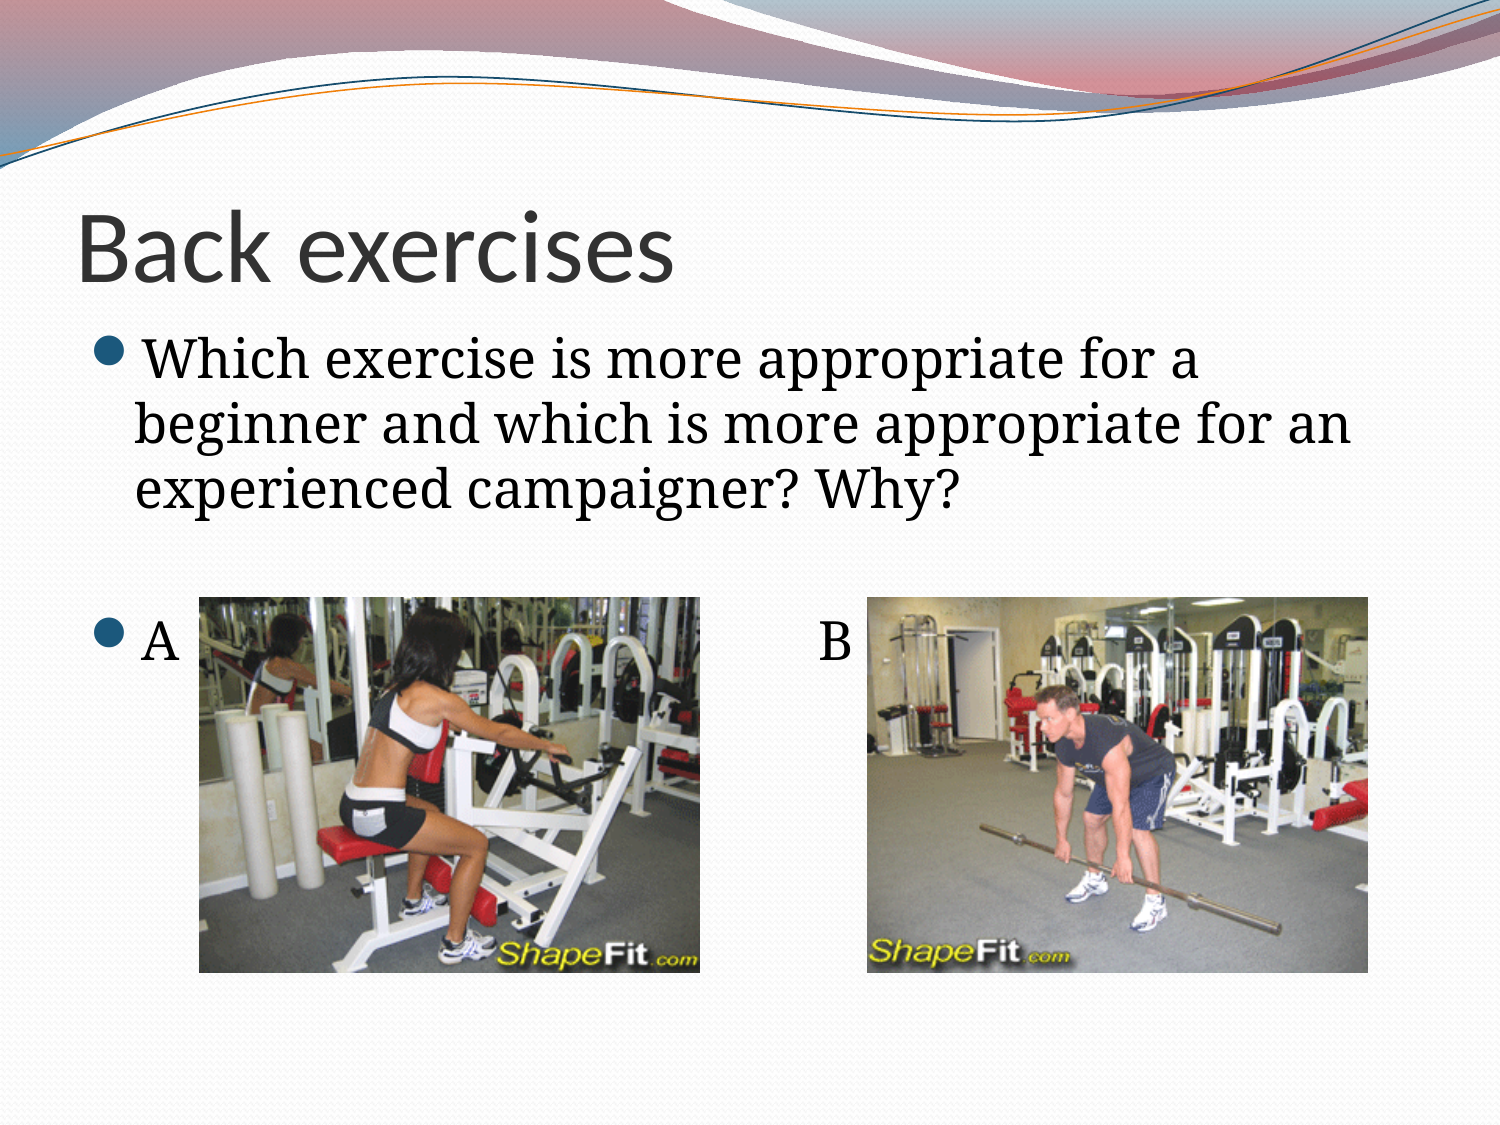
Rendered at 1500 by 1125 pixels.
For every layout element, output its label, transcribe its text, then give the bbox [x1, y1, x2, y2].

title Back exercises [75, 115, 1425, 303]
picture [198, 597, 700, 973]
list Which exercise is more appropriate for a beginner and which is more appropriate for an experienced campaigner? Why? A B [75, 317, 1425, 1038]
picture [866, 597, 1368, 973]
